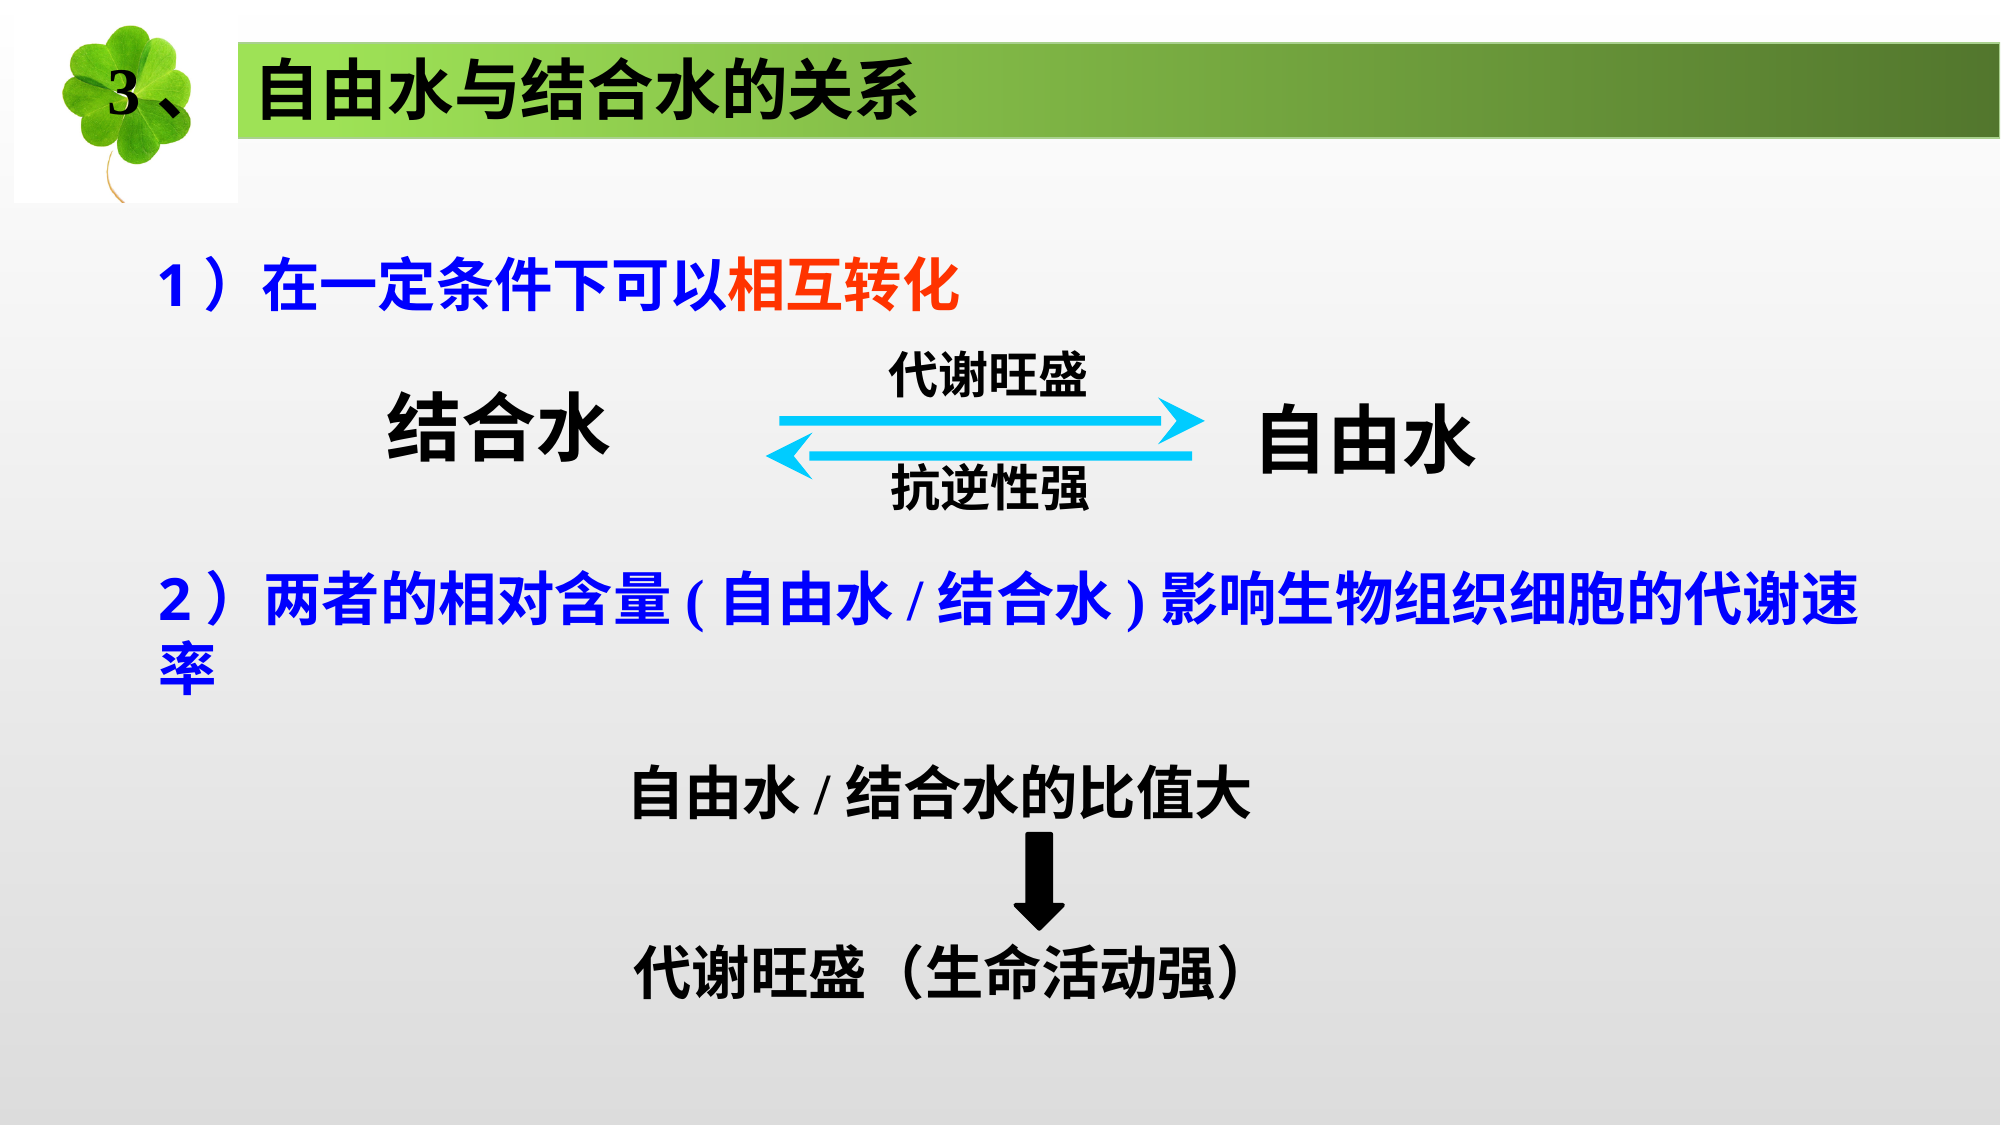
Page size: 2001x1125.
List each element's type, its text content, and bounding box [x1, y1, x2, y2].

text_box [1015, 834, 1063, 929]
picture [14, 0, 238, 203]
text_box 2）两者的相对含量(自由水/结合水)影响生物组织细胞的代谢速率 [143, 554, 1881, 710]
text_box 1）在一定条件下可以相互转化 [141, 240, 1358, 326]
text_box 代谢旺盛（生命活动强） [619, 928, 1290, 1014]
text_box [779, 336, 1253, 421]
text_box 自由水 [1238, 385, 1632, 491]
text_box 3、 自由水与结合水的关系 [92, 40, 952, 136]
text_box 自由水/结合水的比值大 [611, 748, 1268, 834]
text_box 结合水 [371, 373, 750, 479]
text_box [765, 448, 1255, 525]
